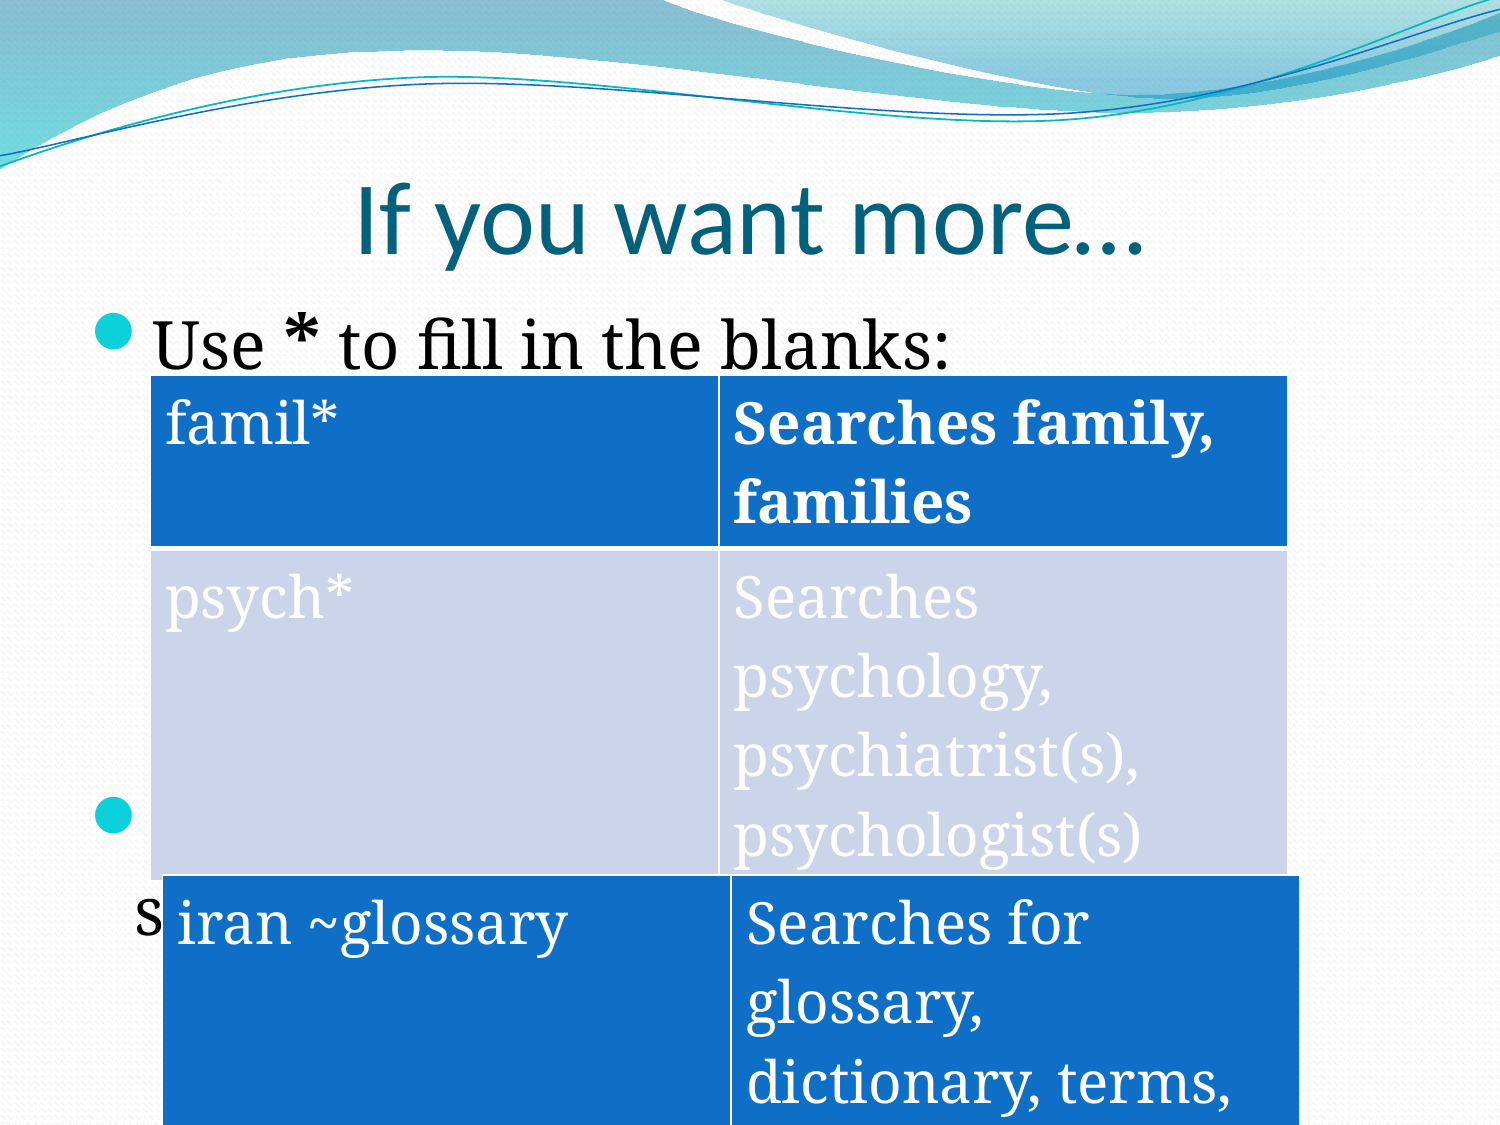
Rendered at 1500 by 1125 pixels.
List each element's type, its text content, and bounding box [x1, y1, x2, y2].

list Use * to fill in the blanks: Use ~ to search for a word and its synonyms: [75, 287, 1425, 1125]
title If you want more… [75, 115, 1425, 275]
table_header famil* [151, 376, 718, 546]
table_cell Searches psychology, psychiatrist(s), psychologist(s) [720, 551, 1287, 874]
table_cell psych* [151, 551, 718, 880]
table_header Searches for glossary, dictionary, terms, terminology for Iran [732, 876, 1299, 1125]
table_header iran ~glossary [163, 876, 730, 1125]
table_header Searches family, families [720, 376, 1287, 546]
